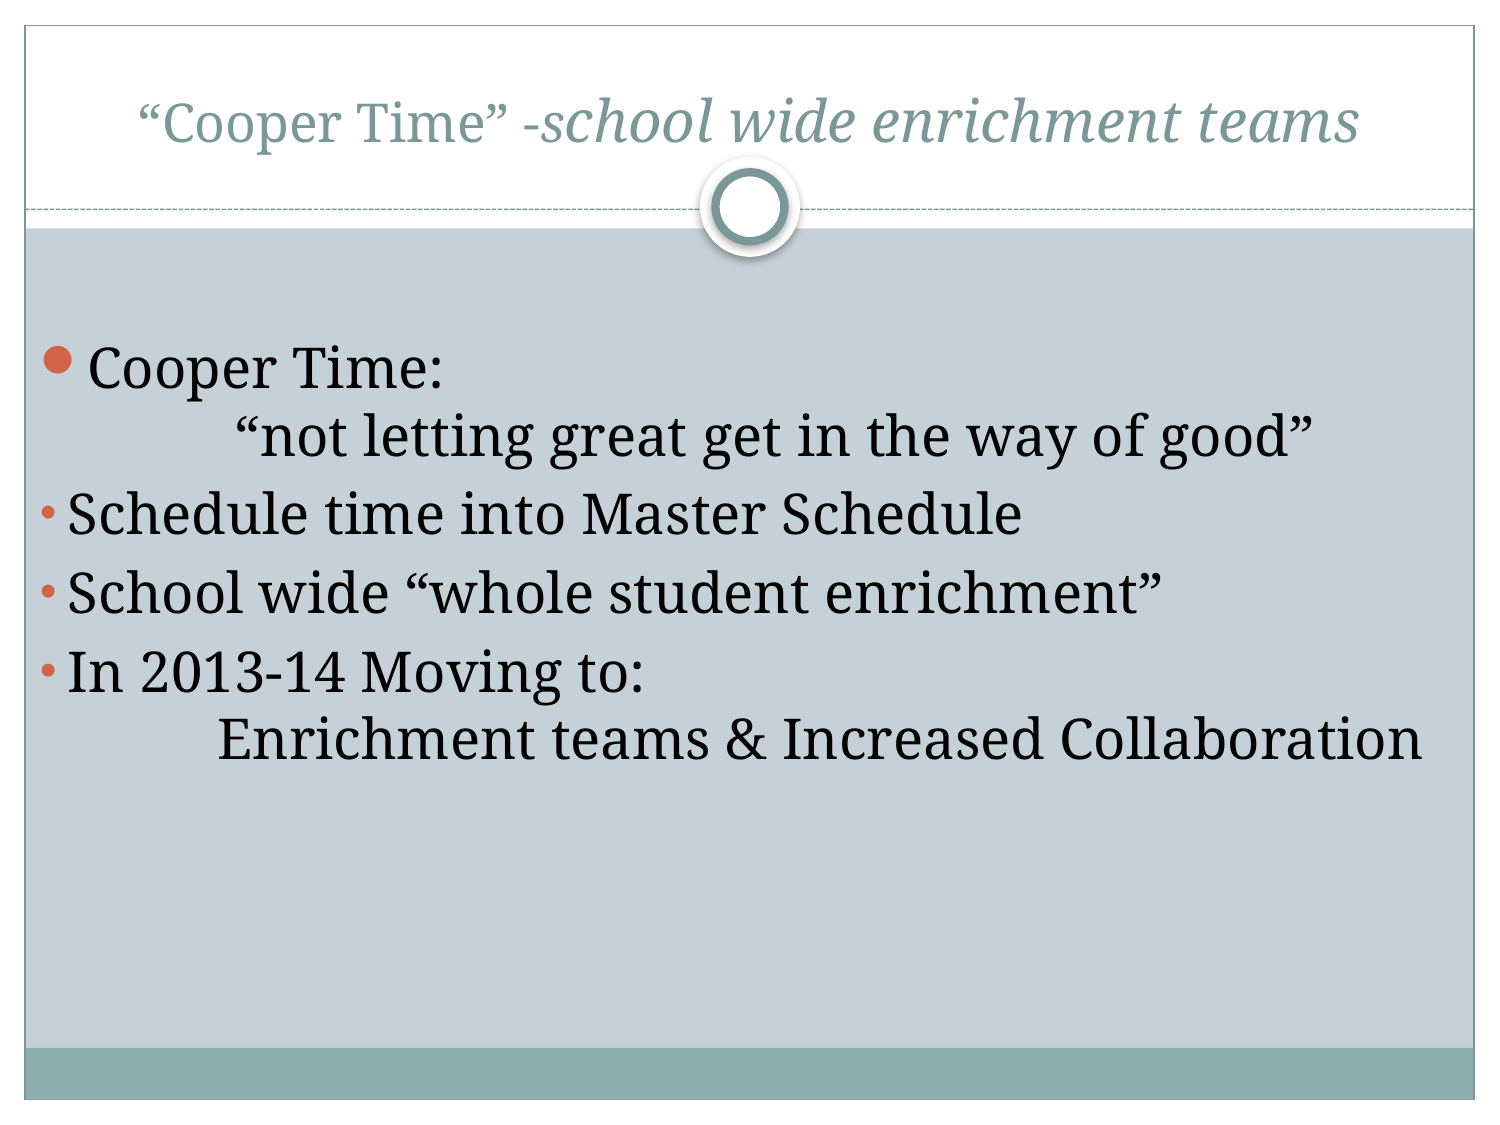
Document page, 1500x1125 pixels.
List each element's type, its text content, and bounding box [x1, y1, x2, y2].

title “Cooper Time” -school wide enrichment teams [49, 37, 1450, 162]
list Cooper Time: “not letting great get in the way of good” Schedule time into Master Schedule School wide “whole student enrichment” In 2013-14 Moving to: Enrichment teams & Increased Collaboration [24, 324, 1475, 863]
